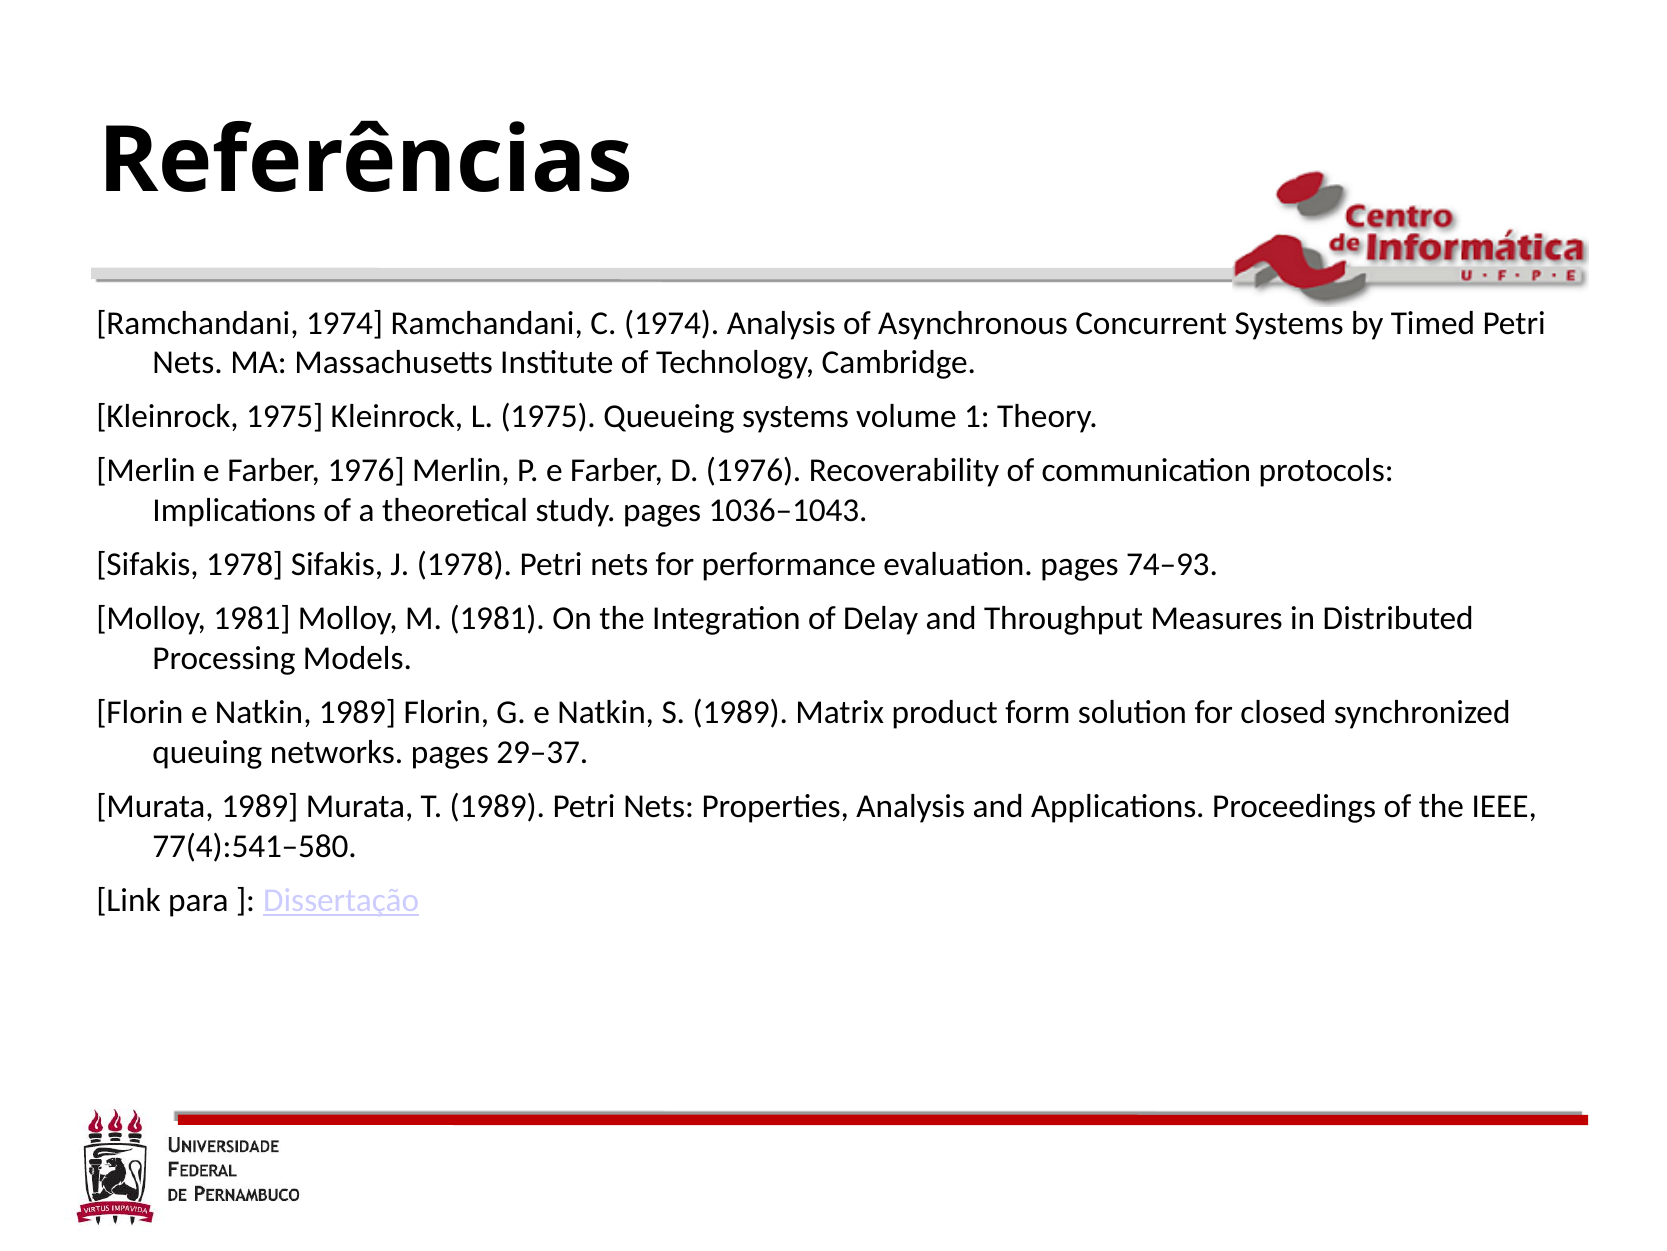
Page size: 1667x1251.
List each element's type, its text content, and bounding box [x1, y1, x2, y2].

title Referências [83, 34, 1581, 275]
picture [65, 1096, 352, 1246]
picture [1232, 169, 1589, 307]
list [Ramchandani, 1974] Ramchandani, C. (1974). Analysis of Asynchronous Concurrent Systems by Timed Petri Nets. MA: Massachusetts Institute of Technology, Cambridge. [Kleinrock, 1975] Kleinrock, L. (1975). Queueing systems volume 1: Theory. [Merlin e Farber, 1976] Merlin, P. e Farber, D. (1976). Recoverability of communication protocols: Implications of a theoretical study. pages 1036–1043. [Sifakis, 1978] Sifakis, J. (1978). Petri nets for performance evaluation. pages 74–93. [Molloy, 1981] Molloy, M. (1981). On the Integration of Delay and Throughput Measures in Distributed Processing Models. [Florin e Natkin, 1989] Florin, G. e Natkin, S. (1989). Matrix product form solution for closed synchronized queuing networks. pages 29–37. [Murata, 1989] Murata, T. (1989). Petri Nets: Properties, Analysis and Applications. Proceedings of the IEEE, 77(4):541–580. [Link para ]: Dissertação [79, 292, 1578, 1116]
